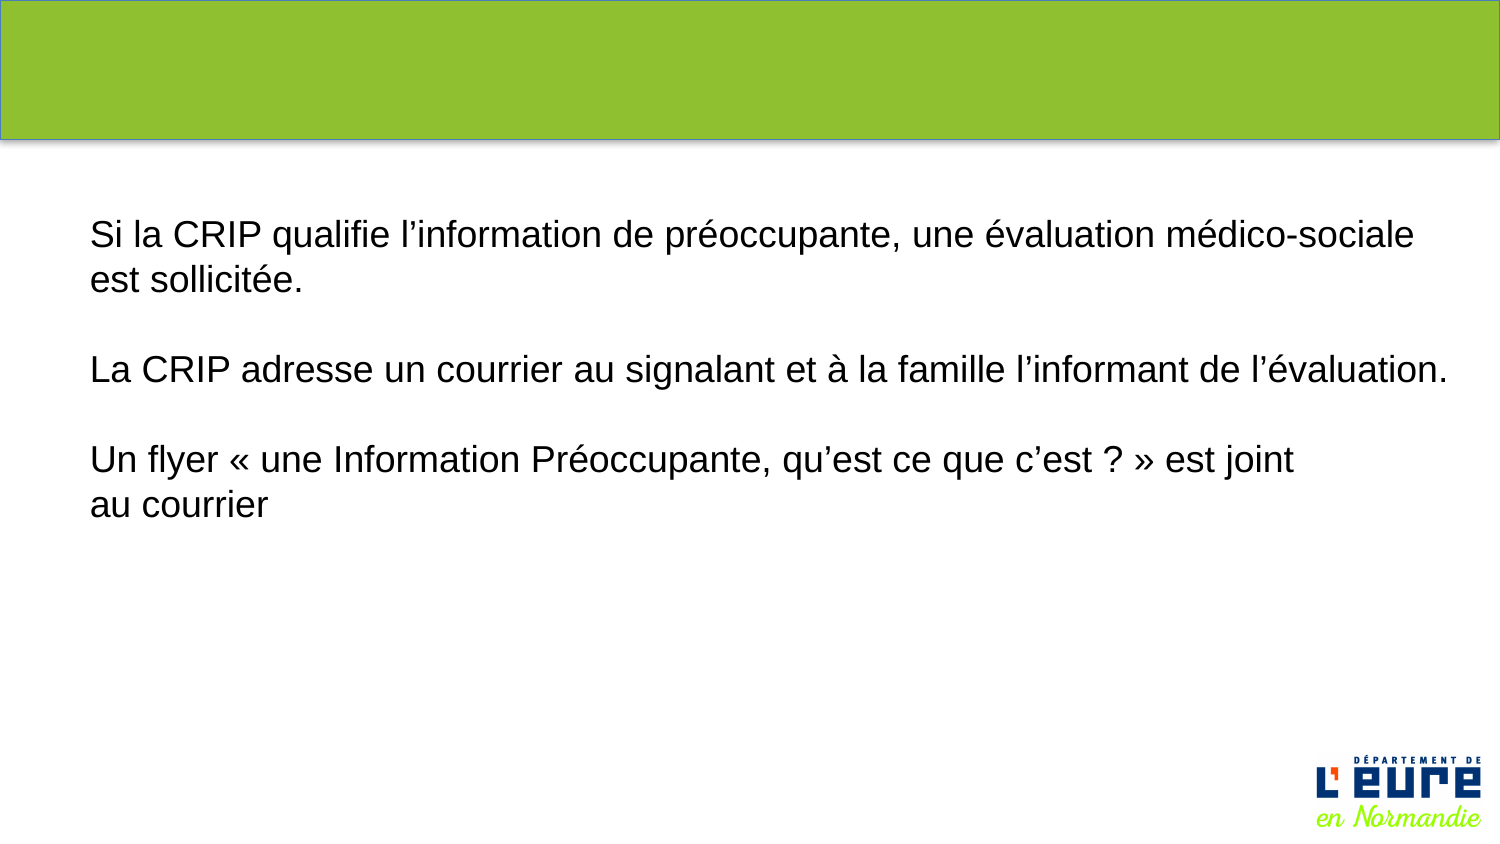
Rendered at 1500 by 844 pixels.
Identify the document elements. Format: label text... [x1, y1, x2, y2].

text_box Si la CRIP qualifie l’information de préoccupante, une évaluation médico-sociale est sollicitée. La CRIP adresse un courrier au signalant et à la famille l’informant de l’évaluation. Un flyer « une Information Préoccupante, qu’est ce que c’est ? » est joint au courrier [75, 202, 1475, 533]
picture [1315, 752, 1484, 831]
text_box [0, 0, 1500, 140]
